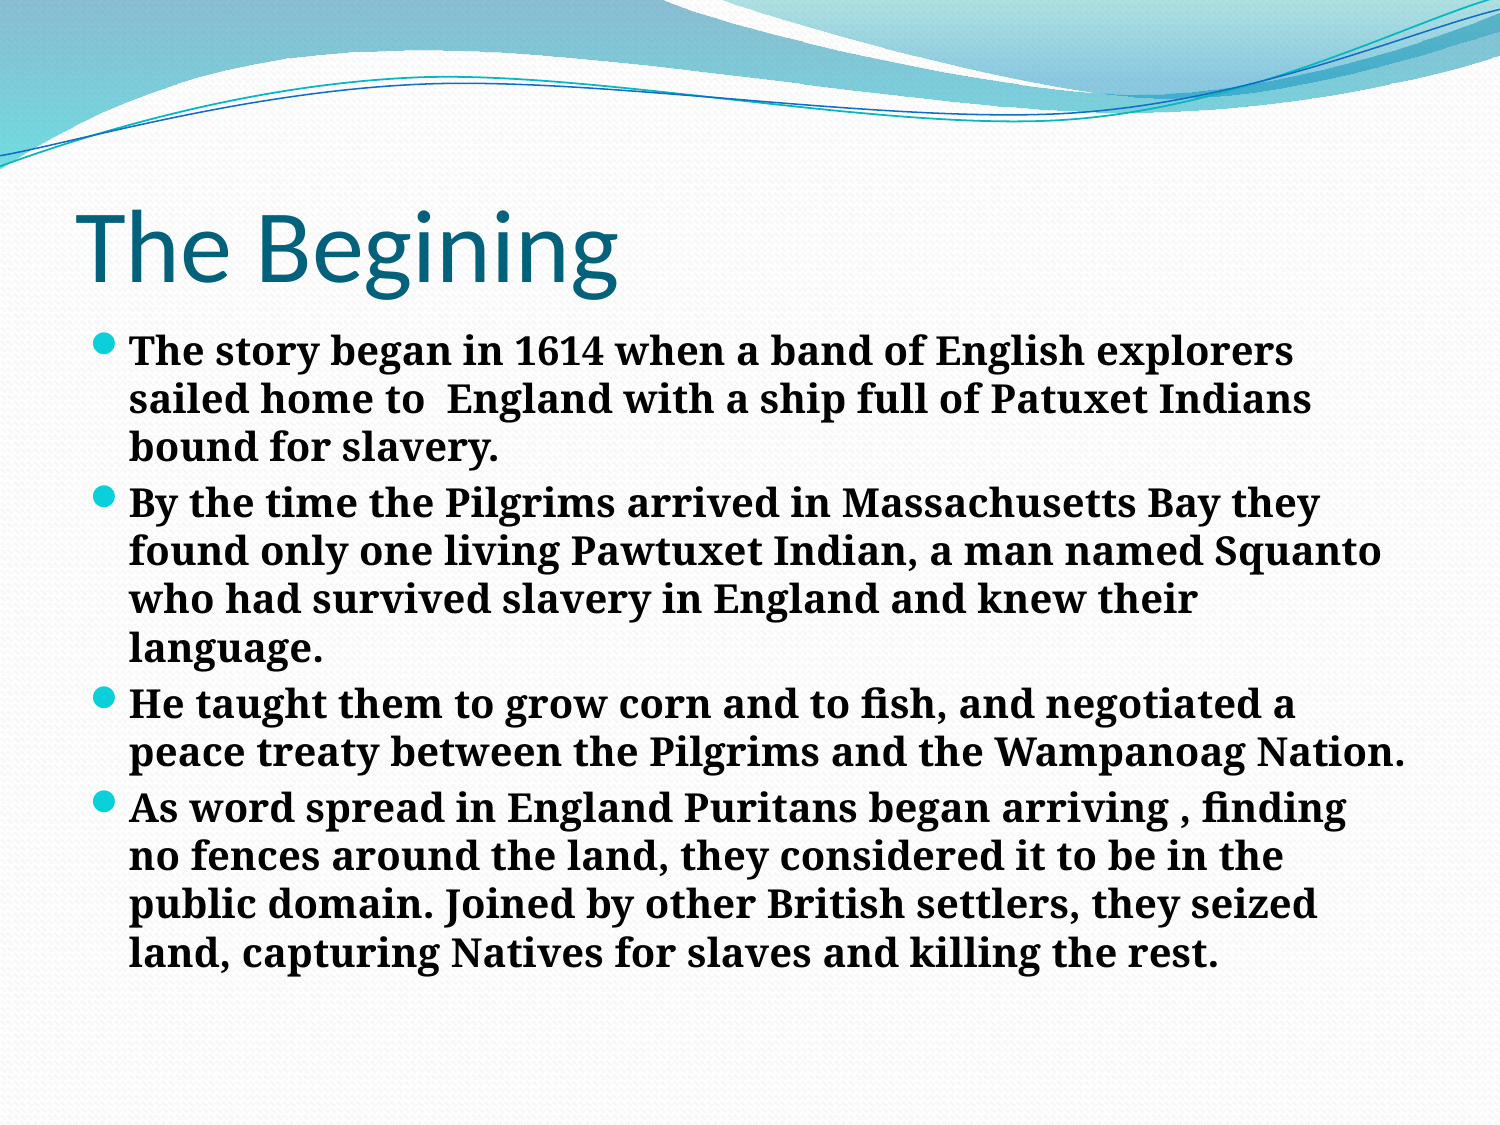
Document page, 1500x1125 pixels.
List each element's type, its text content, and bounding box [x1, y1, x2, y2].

title The Begining [75, 115, 1425, 303]
list The story began in 1614 when a band of English explorers sailed home to England with a ship full of Patuxet Indians bound for slavery. By the time the Pilgrims arrived in Massachusetts Bay they found only one living Pawtuxet Indian, a man named Squanto who had survived slavery in England and knew their language. He taught them to grow corn and to fish, and negotiated a peace treaty between the Pilgrims and the Wampanoag Nation. As word spread in England Puritans began arriving , finding no fences around the land, they considered it to be in the public domain. Joined by other British settlers, they seized land, capturing Natives for slaves and killing the rest. [75, 317, 1425, 1038]
